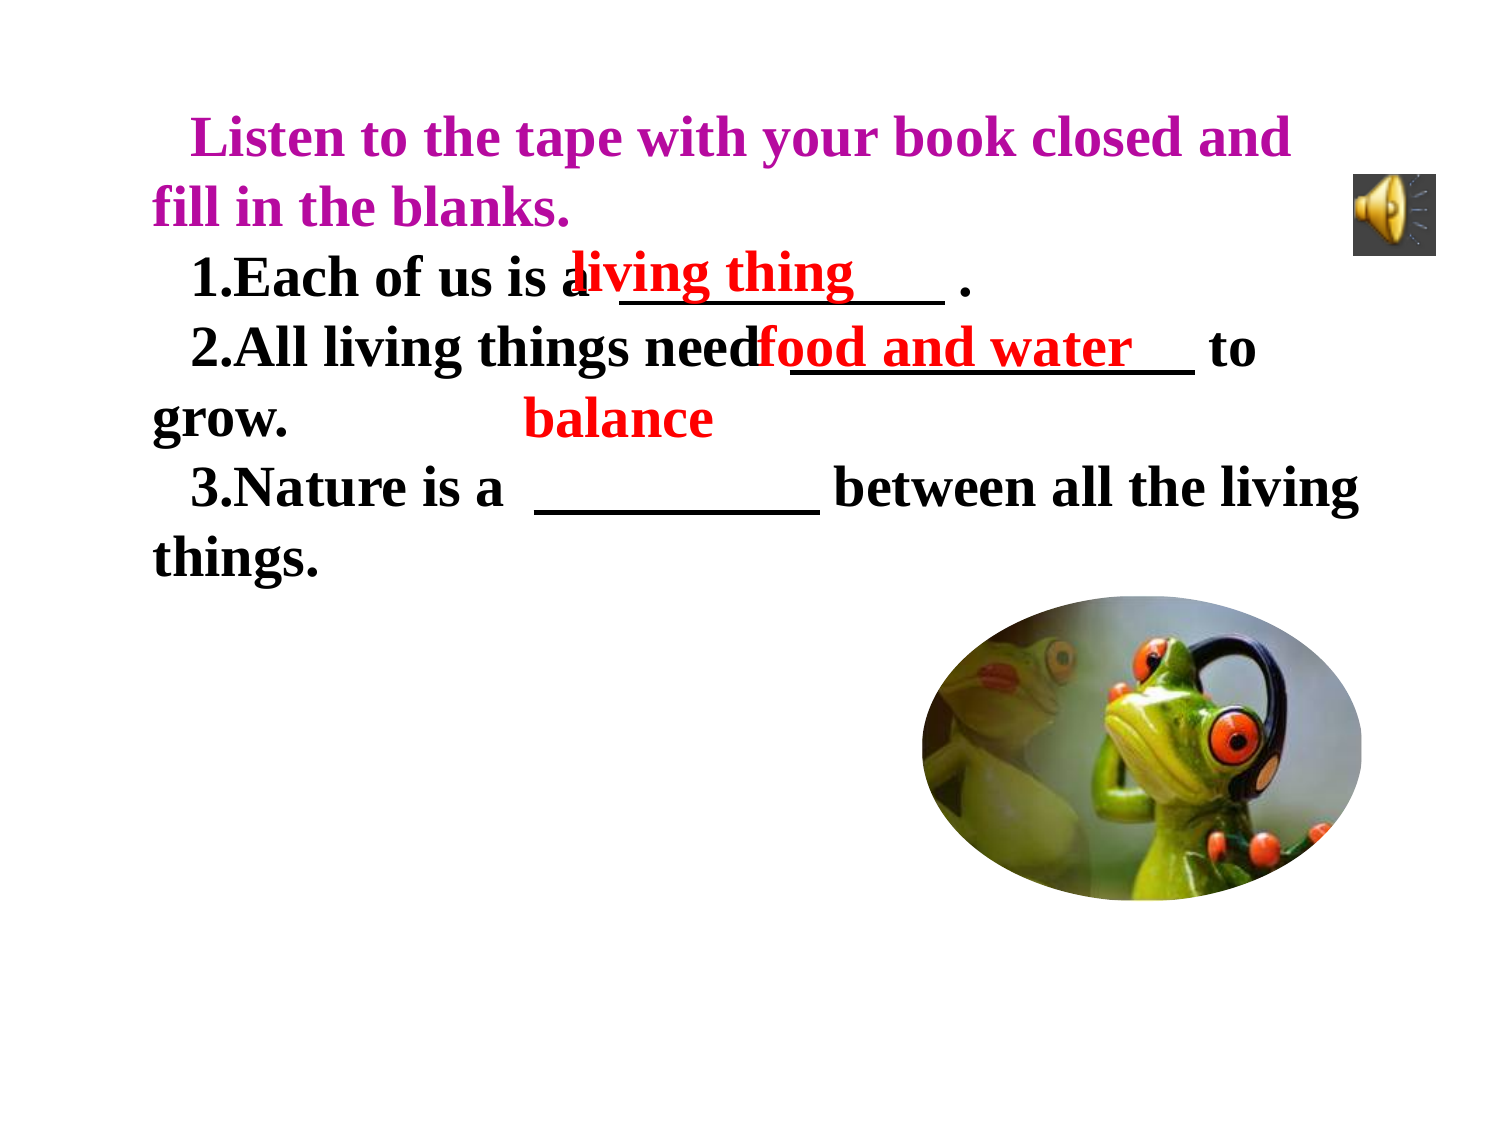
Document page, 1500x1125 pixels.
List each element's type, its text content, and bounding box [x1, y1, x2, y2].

text_box balance [508, 371, 730, 457]
picture [1352, 172, 1437, 257]
picture [921, 595, 1363, 902]
text_box Listen to the tape with your book closed and fill in the blanks. 1.Each of us is a . 2.All living things need to grow. 3.Nature is a between all the living things. [138, 90, 1384, 666]
text_box living thing [556, 225, 871, 311]
text_box food and water [742, 300, 1148, 386]
